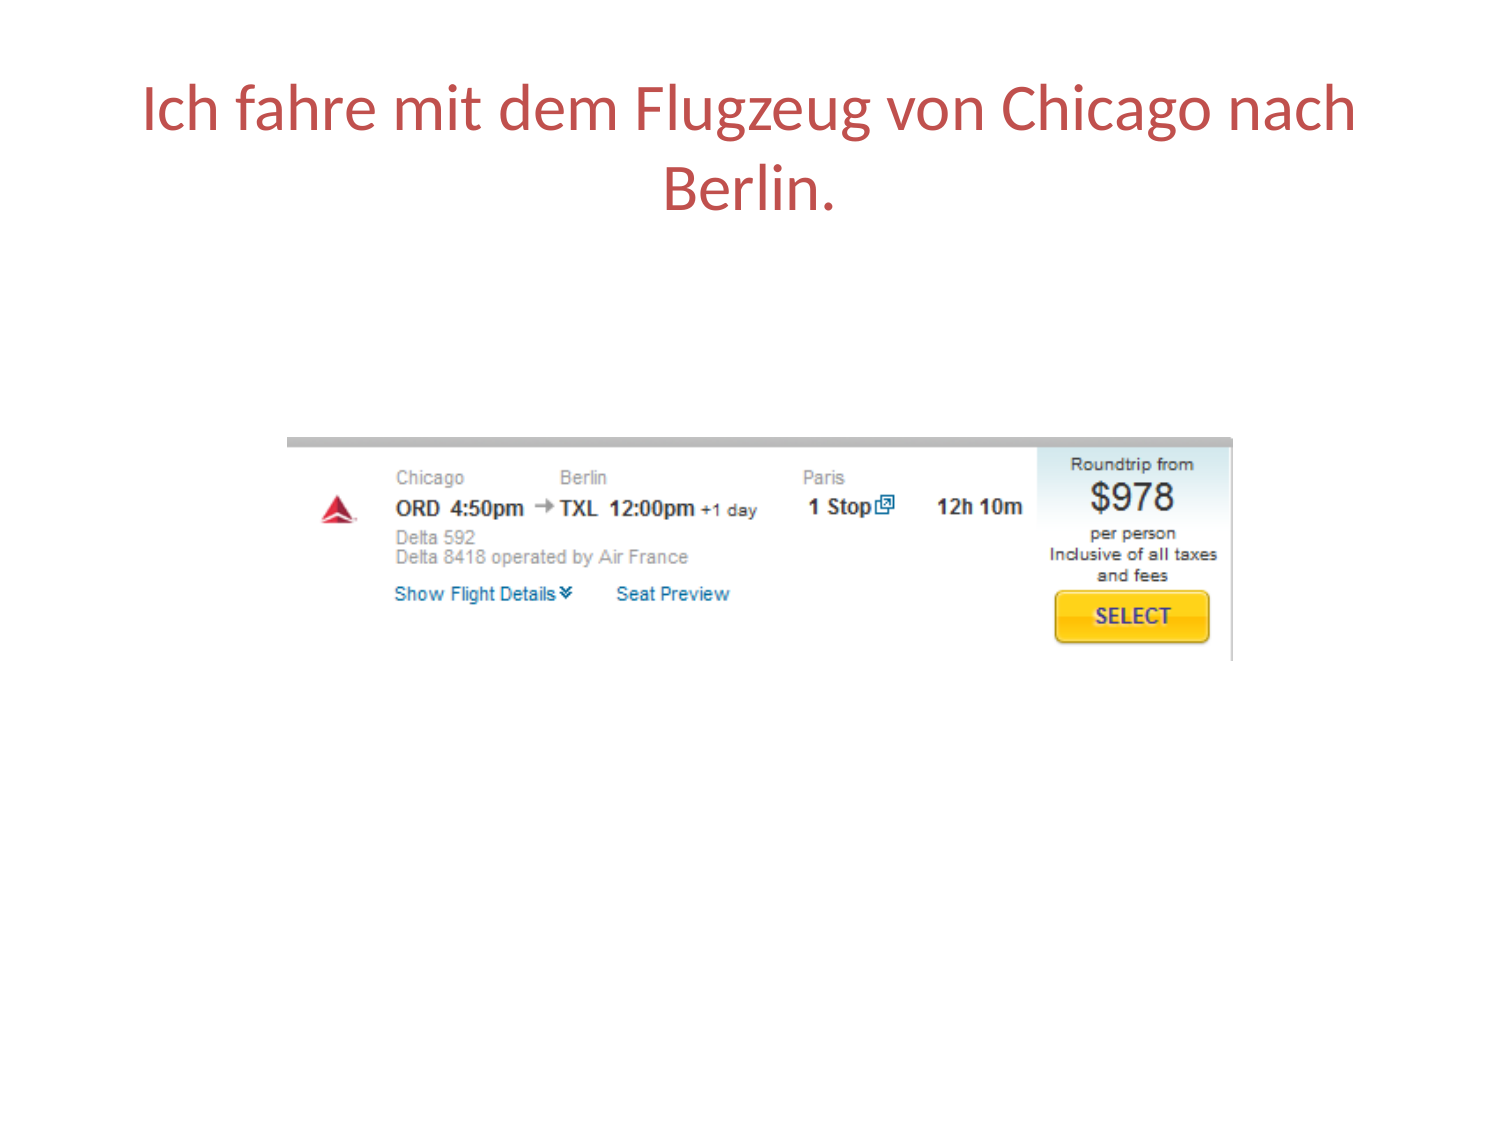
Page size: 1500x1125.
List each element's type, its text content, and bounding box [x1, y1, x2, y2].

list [287, 437, 1233, 662]
title Ich fahre mit dem Flugzeug von Chicago nach Berlin. [75, 50, 1425, 238]
